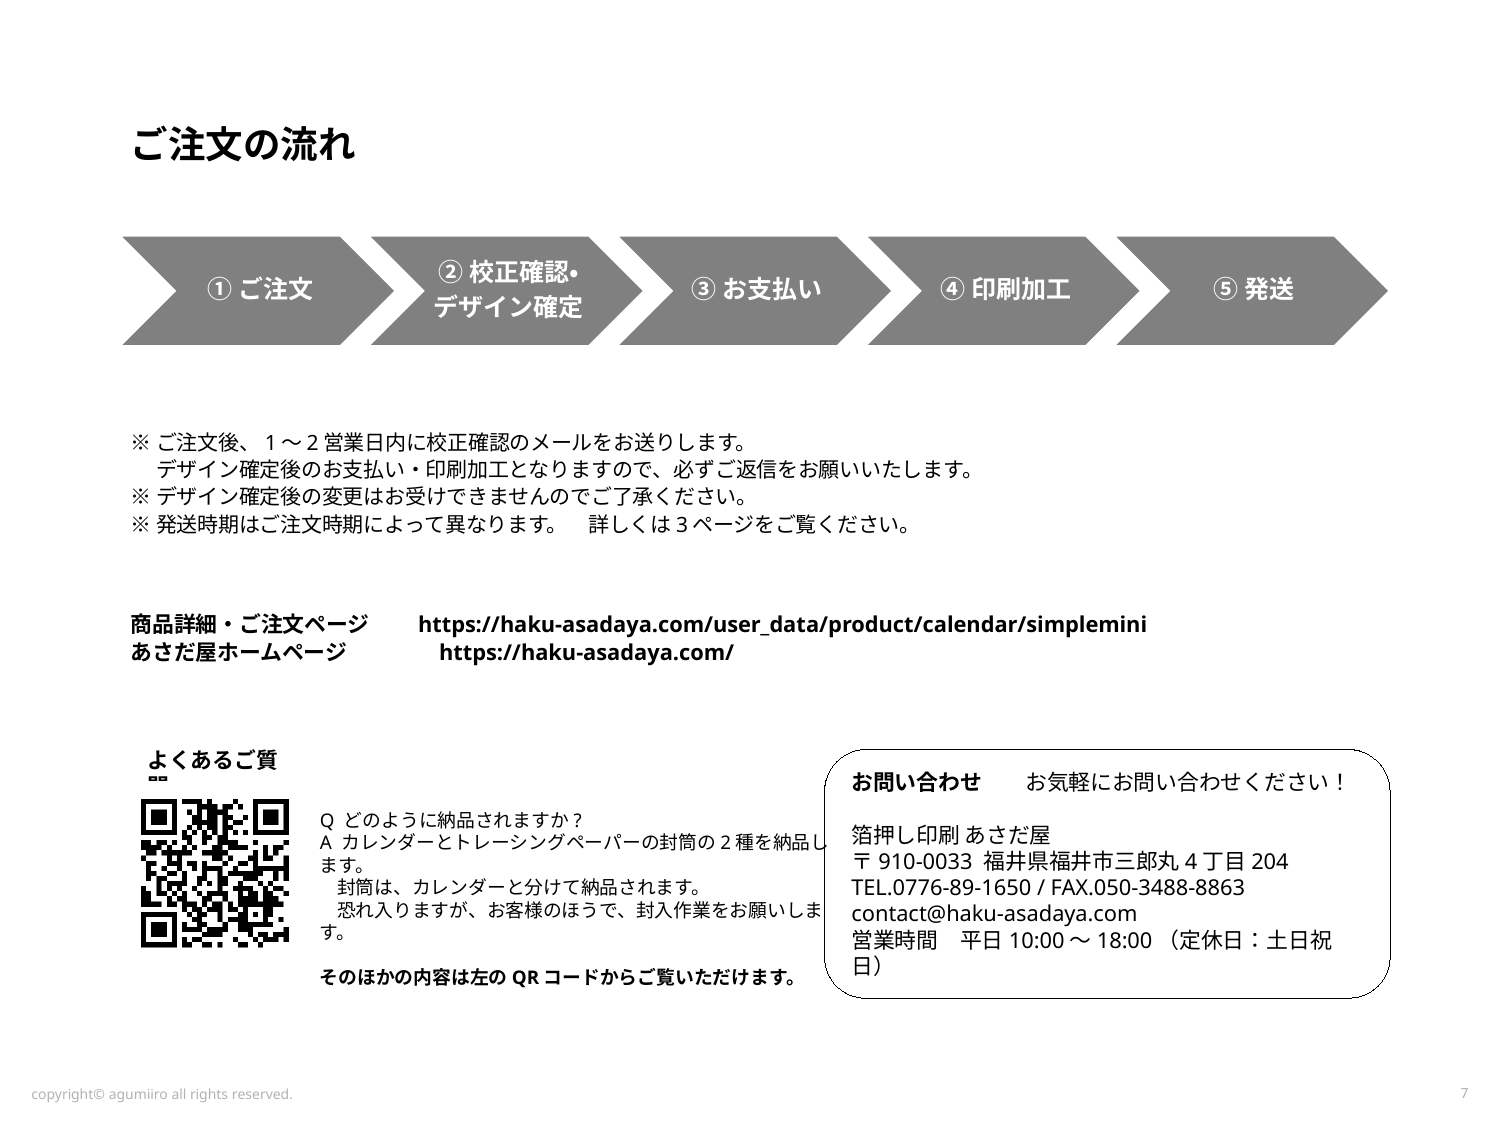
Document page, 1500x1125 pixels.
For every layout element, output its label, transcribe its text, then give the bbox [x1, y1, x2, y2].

picture [123, 781, 306, 965]
text_box Q どのように納品されますか? A カレンダーとトレーシングペーパーの封筒の2種を納品します。 封筒は、カレンダーと分けて納品されます。 恐れ入りますが、お客様のほうで、封入作業をお願いします。 そのほかの内容は左のQRコードからご覧いただけます。 [294, 790, 850, 1007]
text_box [119, 203, 1391, 379]
text_box お問い合わせ お気軽にお問い合わせください！ 箔押し印刷 あさだ屋 〒910-0033 福井県福井市三郎丸4丁目204 TEL.0776-89-1650 / FAX.050-3488-8863 contact@haku-asadaya.com 営業時間 平日10:00～18:00（定休日：土日祝日） [824, 749, 1391, 999]
text_box ご注文の流れ [119, 93, 457, 152]
slide_number 7 [1146, 1064, 1484, 1124]
text_box 商品詳細・ご注文ページ https://haku-asadaya.com/user_data/product/calendar/simplemini あさだ屋ホームページ https://haku-asadaya.com/ [119, 602, 1211, 673]
slide_number copyright© agumiiro all rights reserved. [16, 1064, 354, 1124]
text_box ※ご注文後、1～2営業日内に校正確認のメールをお送りします。 デザイン確定後のお支払い・印刷加工となりますので、必ずご返信をお願いいたします。 ※デザイン確定後の変更はお受けできませんのでご了承ください。 ※発送時期はご注文時期によって異なります。 詳しくは3ページをご覧ください。 [119, 421, 999, 550]
text_box よくあるご質問 [129, 735, 306, 781]
